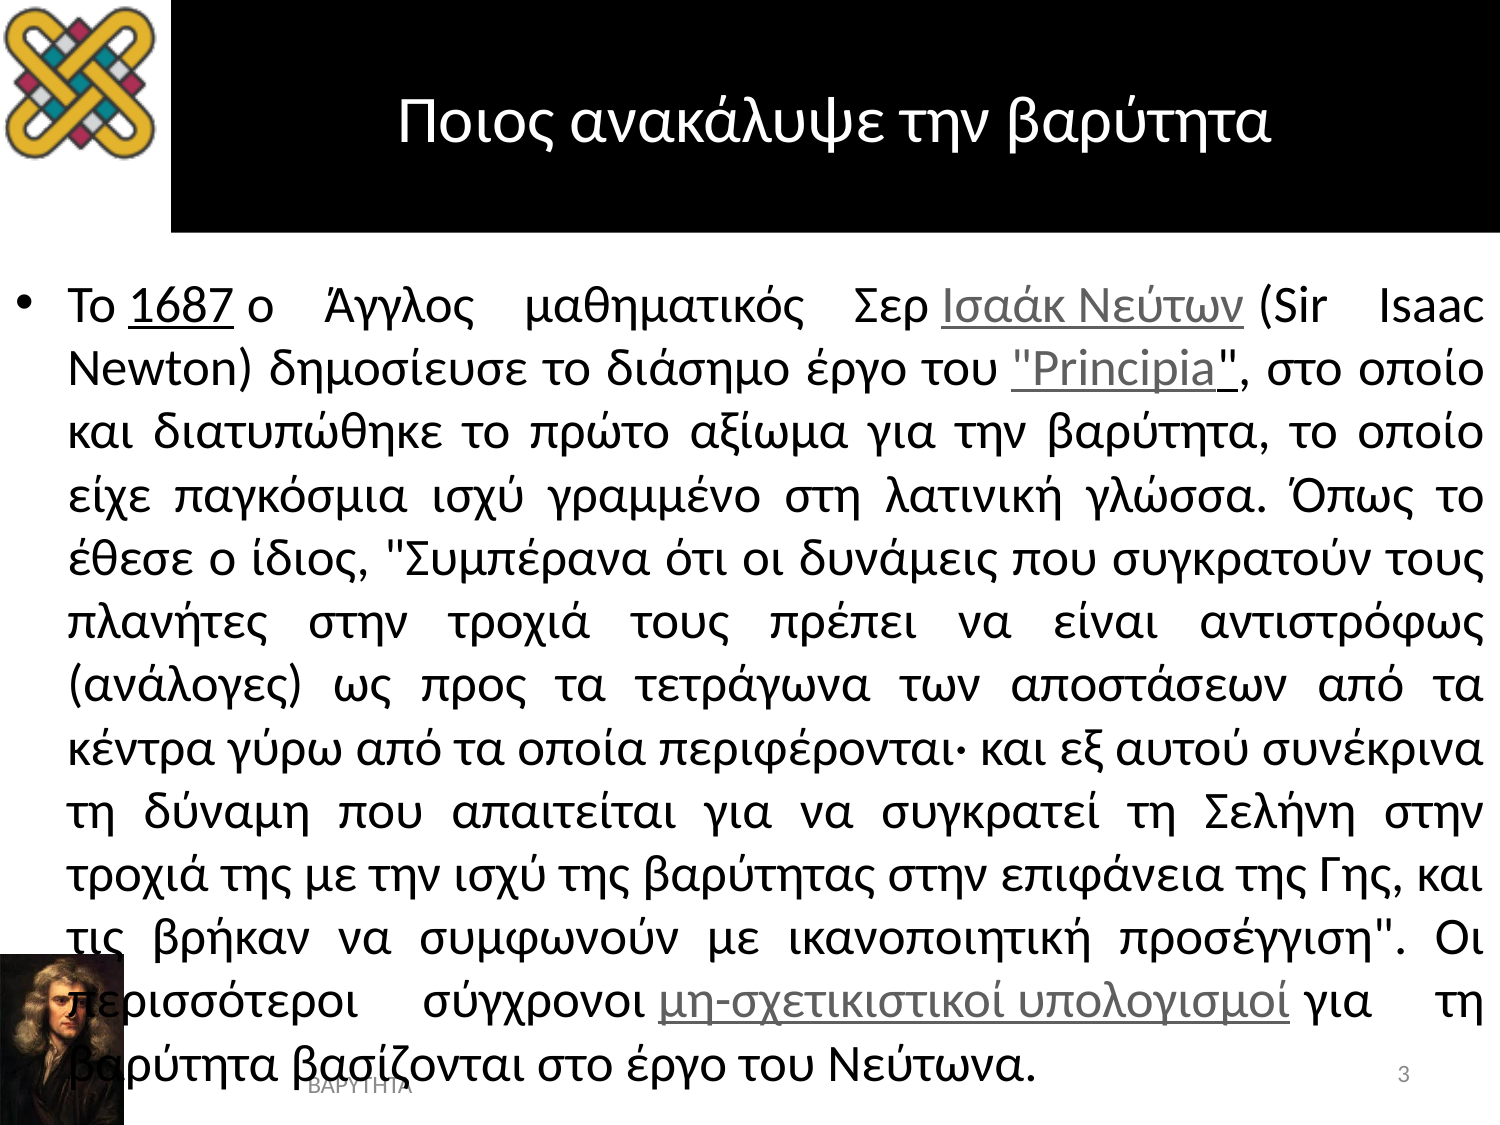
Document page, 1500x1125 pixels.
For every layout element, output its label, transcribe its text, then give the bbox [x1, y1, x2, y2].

list Το 1687 ο Άγγλος μαθηματικός Σερ Ισαάκ Νεύτων (Sir Isaac Newton) δημοσίευσε το διάσημο έργο του "Principia", στο οποίο και διατυπώθηκε το πρώτο αξίωμα για την βαρύτητα, το οποίο είχε παγκόσμια ισχύ γραμμένο στη λατινική γλώσσα. Όπως το έθεσε ο ίδιος, "Συμπέρανα ότι οι δυνάμεις που συγκρατούν τους πλανήτες στην τροχιά τους πρέπει να είναι αντιστρόφως (ανάλογες) ως προς τα τετράγωνα των αποστάσεων από τα κέντρα γύρω από τα οποία περιφέρονται· και εξ αυτού συνέκρινα τη δύναμη που απαιτείται για να συγκρατεί τη Σελήνη στην τροχιά της με την ισχύ της βαρύτητας στην επιφάνεια της Γης, και τις βρήκαν να συμφωνούν με ικανοποιητική προσέγγιση". Οι περισσότεροι σύγχρονοι μη-σχετικιστικοί υπολογισμοί για τη βαρύτητα βασίζονται στο έργο του Νεύτωνα. [0, 262, 1500, 1125]
footer ΒΑΡΥΤΗΤΑ [171, 1042, 550, 1125]
title Ποιος ανακάλυψε την βαρύτητα [171, 0, 1500, 233]
picture [0, 0, 161, 165]
slide_number 3 [1074, 1042, 1425, 1103]
